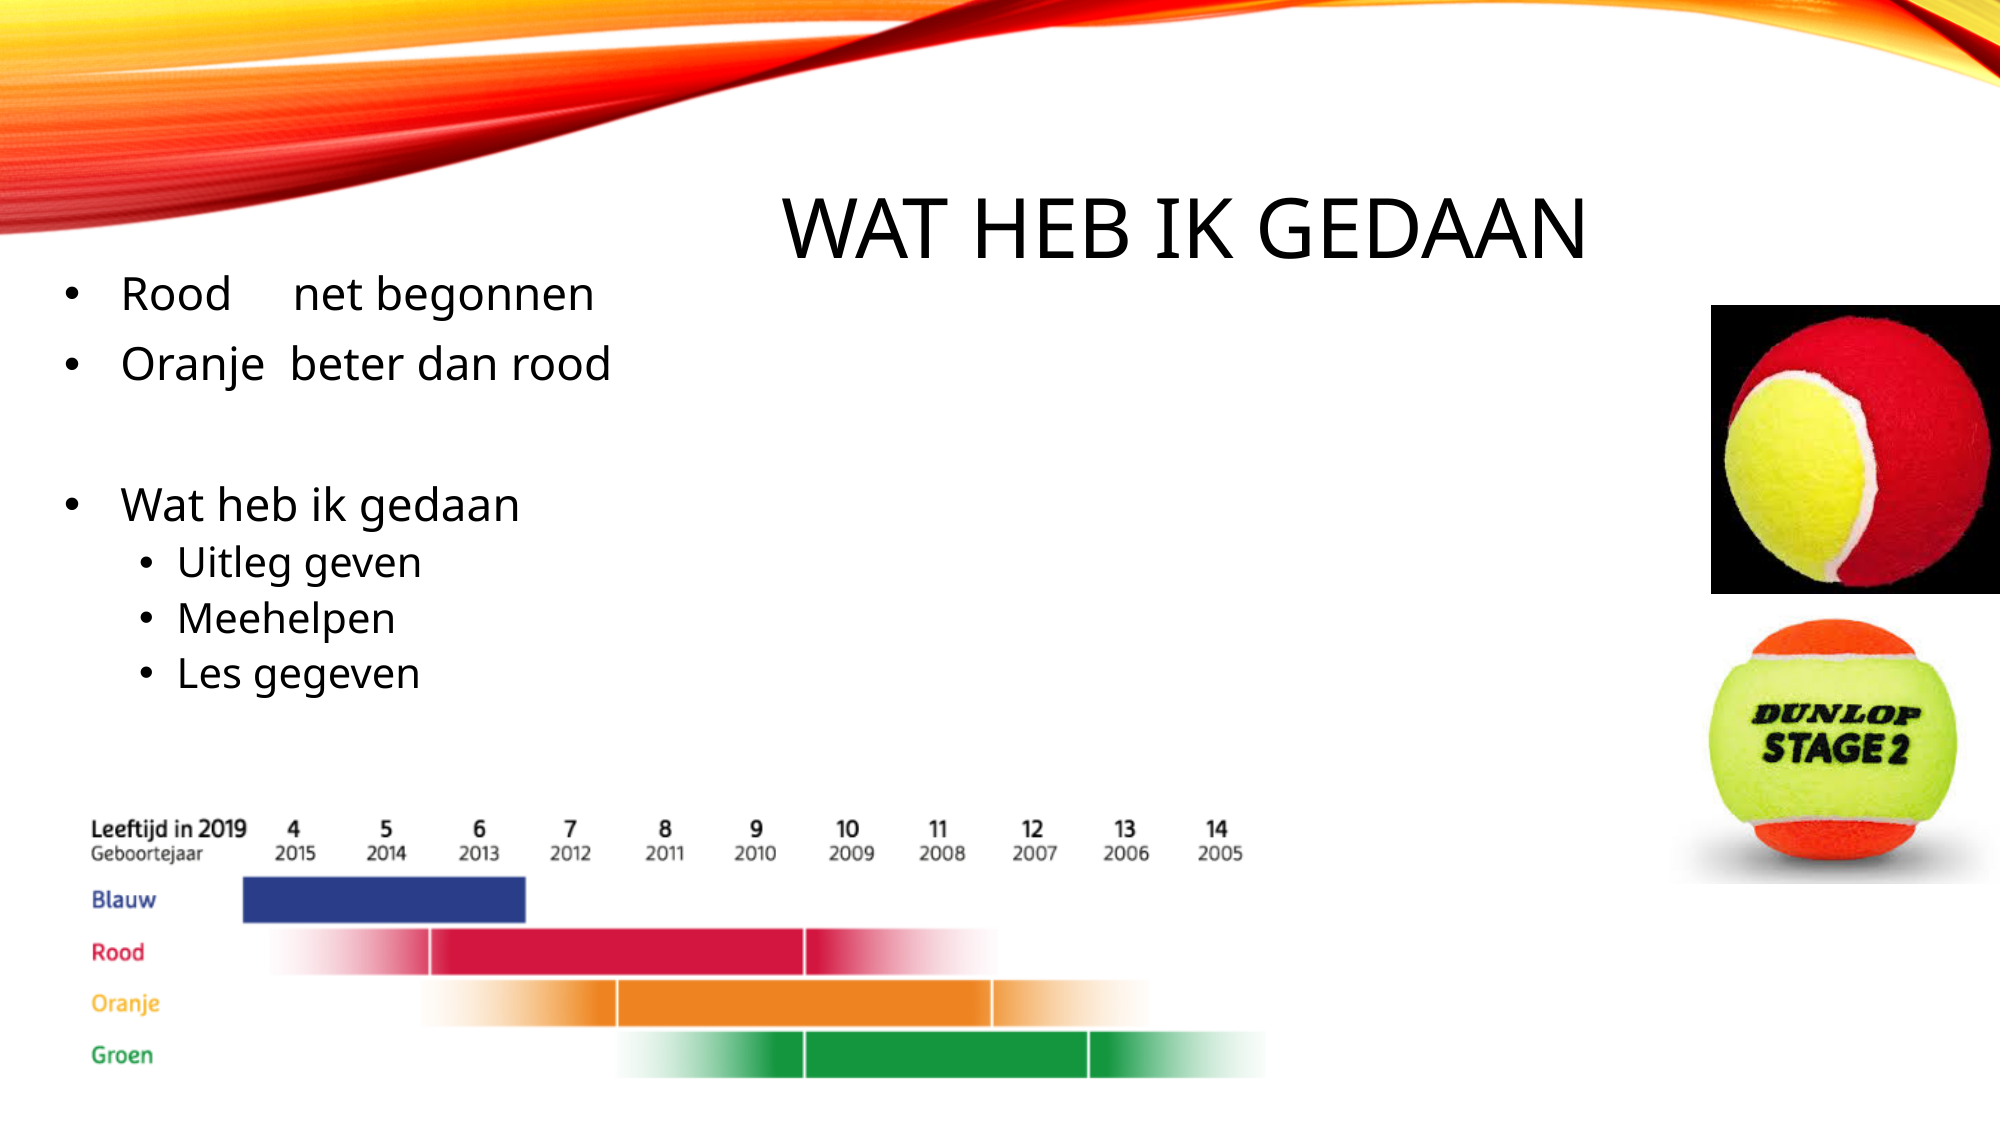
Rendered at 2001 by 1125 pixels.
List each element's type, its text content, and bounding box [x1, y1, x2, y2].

title Wat heb ik gedaan [766, 125, 1888, 338]
picture [1669, 305, 2000, 884]
picture [71, 787, 1328, 1105]
list Rood net begonnen Oranje beter dan rood Wat heb ik gedaan Uitleg geven Meehelpen Les gegeven [49, 263, 1170, 797]
picture [0, 0, 2000, 237]
